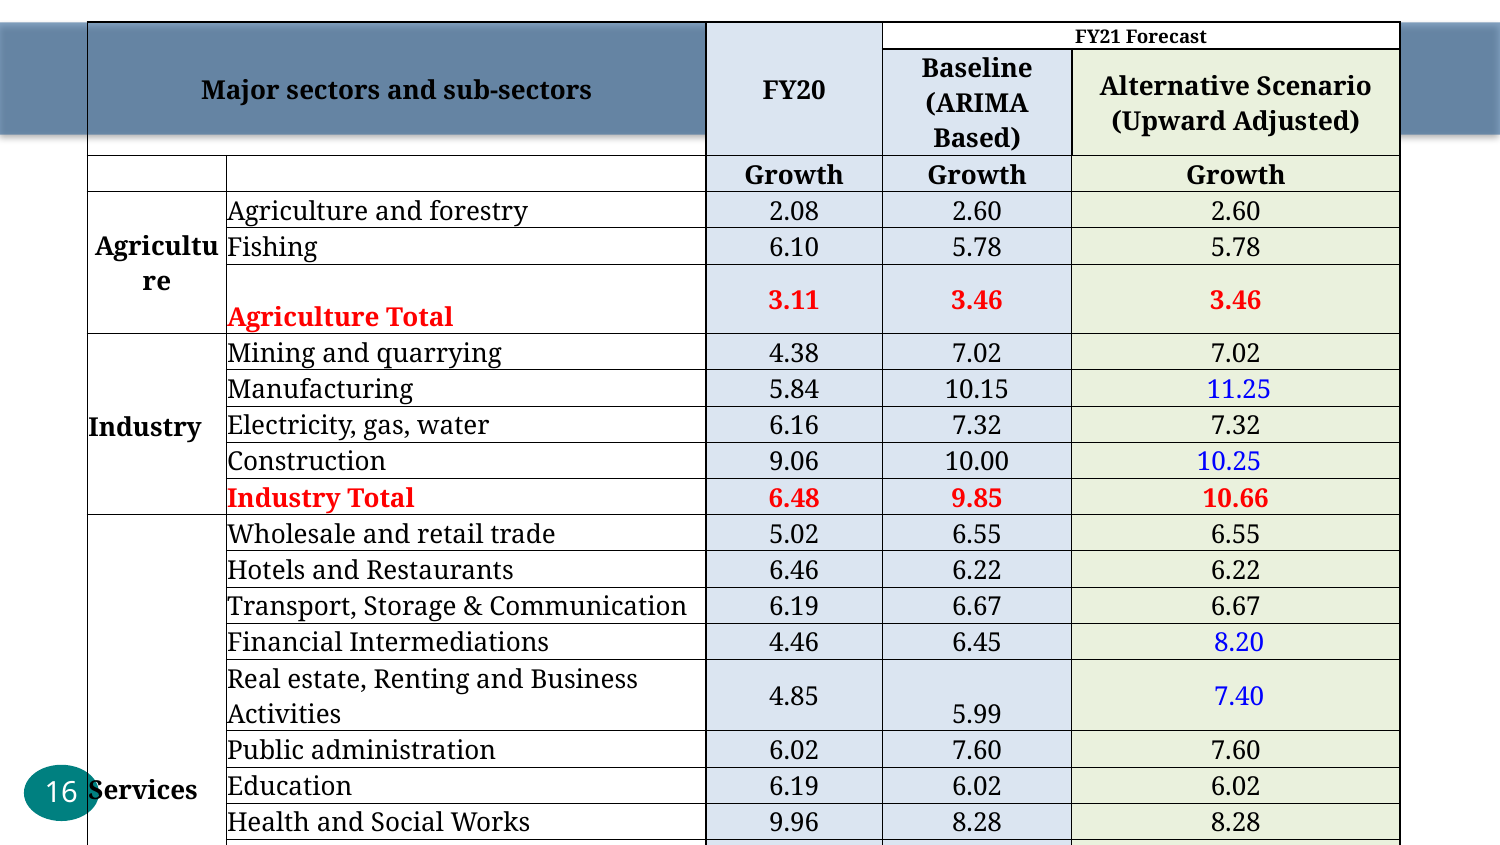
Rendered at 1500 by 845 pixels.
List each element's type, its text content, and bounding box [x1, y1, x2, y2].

table_cell 5.02 [707, 515, 882, 550]
table_cell 6.55 [1072, 515, 1399, 550]
table_header Major sectors and sub-sectors [88, 23, 705, 155]
table_cell 6.02 [707, 731, 882, 767]
table_cell 9.85 [883, 479, 1071, 514]
table_cell 6.46 [707, 551, 882, 587]
table_cell 6.02 [883, 768, 1071, 803]
table_cell 6.19 [707, 768, 882, 803]
table_cell 6.19 [707, 588, 882, 623]
table_cell 2.60 [1072, 192, 1399, 227]
table_cell 2.08 [707, 192, 882, 227]
table_cell Industry Total [227, 479, 705, 514]
table_cell Health and Social Works [227, 804, 705, 839]
table_cell 6.67 [1072, 588, 1399, 623]
table_header FY21 Forecast [883, 23, 1399, 48]
table_cell 7.32 [1072, 407, 1399, 442]
table_cell Fishing [227, 228, 705, 264]
table_cell 5.78 [883, 228, 1071, 264]
table_cell 7.02 [1072, 334, 1399, 369]
table_cell Growth [1072, 156, 1399, 191]
table_cell [88, 156, 226, 191]
table_cell Industry [88, 334, 226, 514]
table_cell 6.22 [1072, 551, 1399, 587]
table_cell 6.22 [883, 551, 1071, 587]
table_cell Baseline (ARIMA Based) [883, 50, 1071, 155]
table_cell Public administration [227, 731, 705, 767]
table_cell 3.61 [707, 840, 882, 845]
table_cell 5.99 [883, 660, 1071, 730]
table_cell Electricity, gas, water [227, 407, 705, 442]
table_cell Growth [883, 156, 1071, 191]
table_cell 9.06 [707, 443, 882, 478]
table_cell 3.46 [883, 265, 1071, 333]
table_cell Hotels and Restaurants [227, 551, 705, 587]
table_cell 7.60 [883, 731, 1071, 767]
table_cell Growth [707, 156, 882, 191]
table_cell 8.20 [1072, 624, 1399, 659]
table_cell 7.32 [883, 407, 1071, 442]
table_cell Construction [227, 443, 705, 478]
table_cell 7.40 [1072, 660, 1399, 730]
table_cell 11.25 [1072, 370, 1399, 406]
table_cell Transport, Storage & Communication [227, 588, 705, 623]
table_cell 6.10 [707, 228, 882, 264]
slide_number 16 [23, 764, 87, 822]
table_cell Wholesale and retail trade [227, 515, 705, 550]
table_cell 7.02 [883, 334, 1071, 369]
table_cell Agriculture [88, 192, 226, 333]
table_cell 4.85 [707, 660, 882, 730]
table_cell Agriculture and forestry [227, 192, 705, 227]
table_cell 6.45 [883, 624, 1071, 659]
table_cell 10.00 [883, 443, 1071, 478]
table_cell Services [88, 515, 226, 845]
table_cell 3.53 [883, 840, 1071, 845]
table_cell 6.48 [707, 479, 882, 514]
table_header FY20 [707, 23, 882, 155]
table_cell 5.84 [707, 370, 882, 406]
table_cell 6.55 [883, 515, 1071, 550]
table_cell 6.02 [1072, 768, 1399, 803]
table_cell 3.53 [1072, 840, 1399, 845]
table_cell 3.11 [707, 265, 882, 333]
table_cell 2.60 [883, 192, 1071, 227]
table_cell 8.28 [1072, 804, 1399, 839]
table_cell 10.15 [883, 370, 1071, 406]
table_cell Financial Intermediations [227, 624, 705, 659]
table_cell Mining and quarrying [227, 334, 705, 369]
table_cell 4.38 [707, 334, 882, 369]
table_cell 4.46 [707, 624, 882, 659]
table_cell 6.16 [707, 407, 882, 442]
table_cell Manufacturing [227, 370, 705, 406]
table_cell Real estate, Renting and Business Activities [227, 660, 705, 730]
table_cell Education [227, 768, 705, 803]
table_cell 7.60 [1072, 731, 1399, 767]
table_cell 3.46 [1072, 265, 1399, 333]
table_cell [227, 156, 705, 191]
table_cell Community, Social and Personal services [227, 840, 705, 845]
table_cell 9.96 [707, 804, 882, 839]
table_cell Agriculture Total [227, 265, 705, 333]
table_cell 8.28 [883, 804, 1071, 839]
table_cell 6.67 [883, 588, 1071, 623]
table_cell 10.66 [1072, 479, 1399, 514]
table_cell 10.25 [1072, 443, 1399, 478]
table_cell 5.78 [1072, 228, 1399, 264]
table_cell Alternative Scenario (Upward Adjusted) [1073, 50, 1399, 155]
